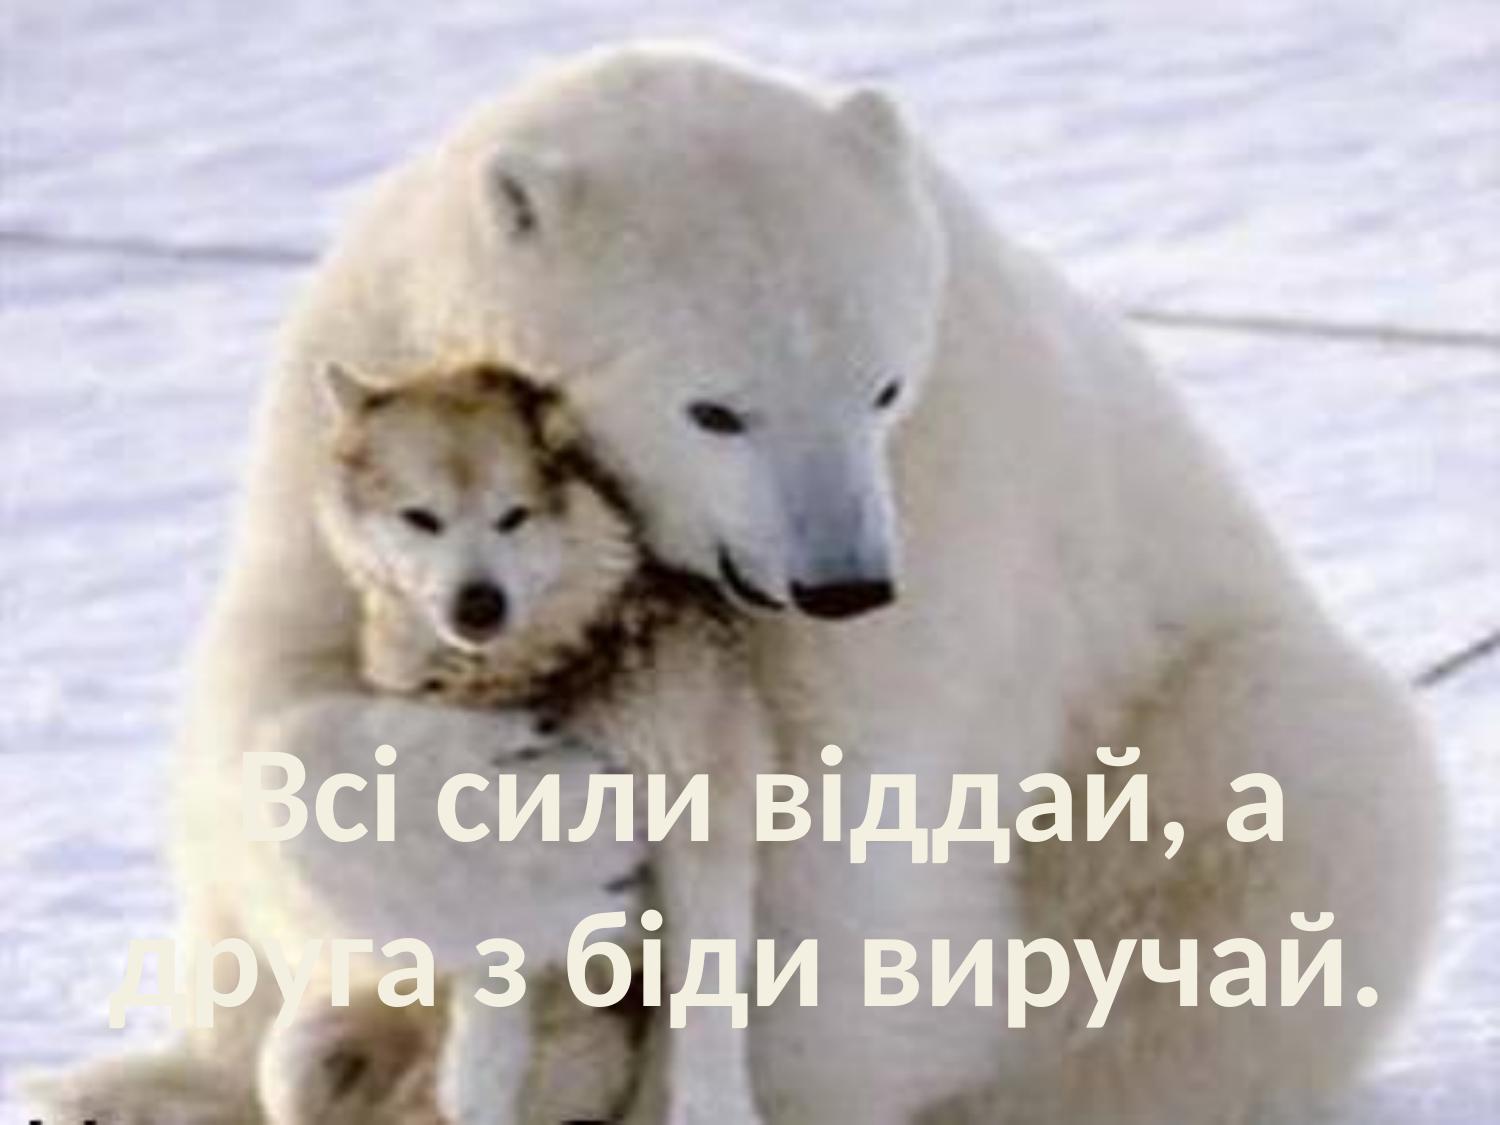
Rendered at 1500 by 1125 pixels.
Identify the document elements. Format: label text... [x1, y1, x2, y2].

picture [0, 0, 1500, 1125]
title Всі сили віддай, а друга з біди виручай. [88, 775, 1439, 963]
